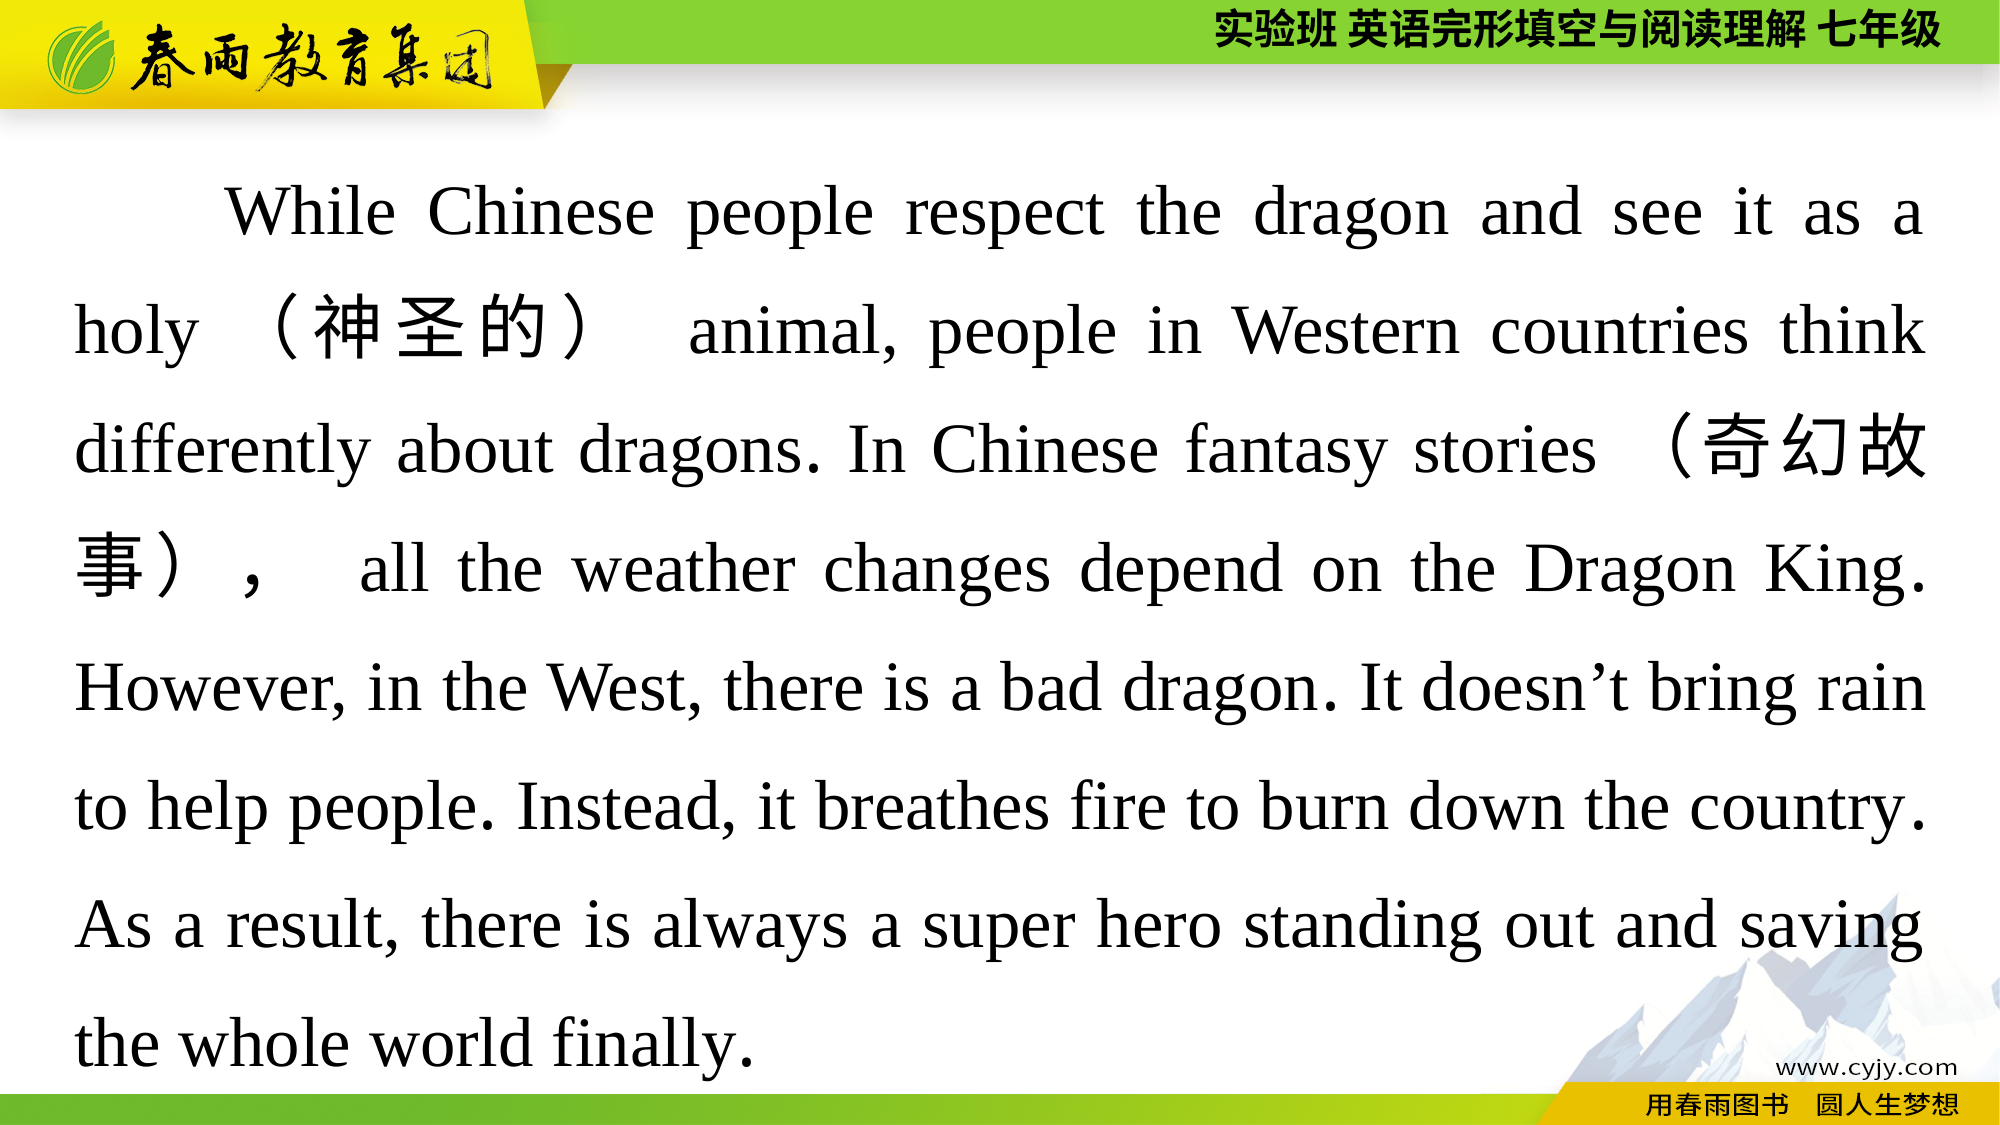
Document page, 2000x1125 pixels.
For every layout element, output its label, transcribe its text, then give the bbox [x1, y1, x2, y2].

list While Chinese people respect the dragon and see it as a holy（神圣的） animal, people in Western countries think differently about dragons. In Chinese fantasy stories（奇幻故事）， all the weather changes depend on the Dragon King. However, in the West, there is a bad dragon. It doesn’t bring rain to help people. Instead, it breathes fire to burn down the country. As a result, there is always a super hero standing out and saving the whole world finally. [59, 122, 1944, 1099]
picture [0, 0, 2000, 1125]
